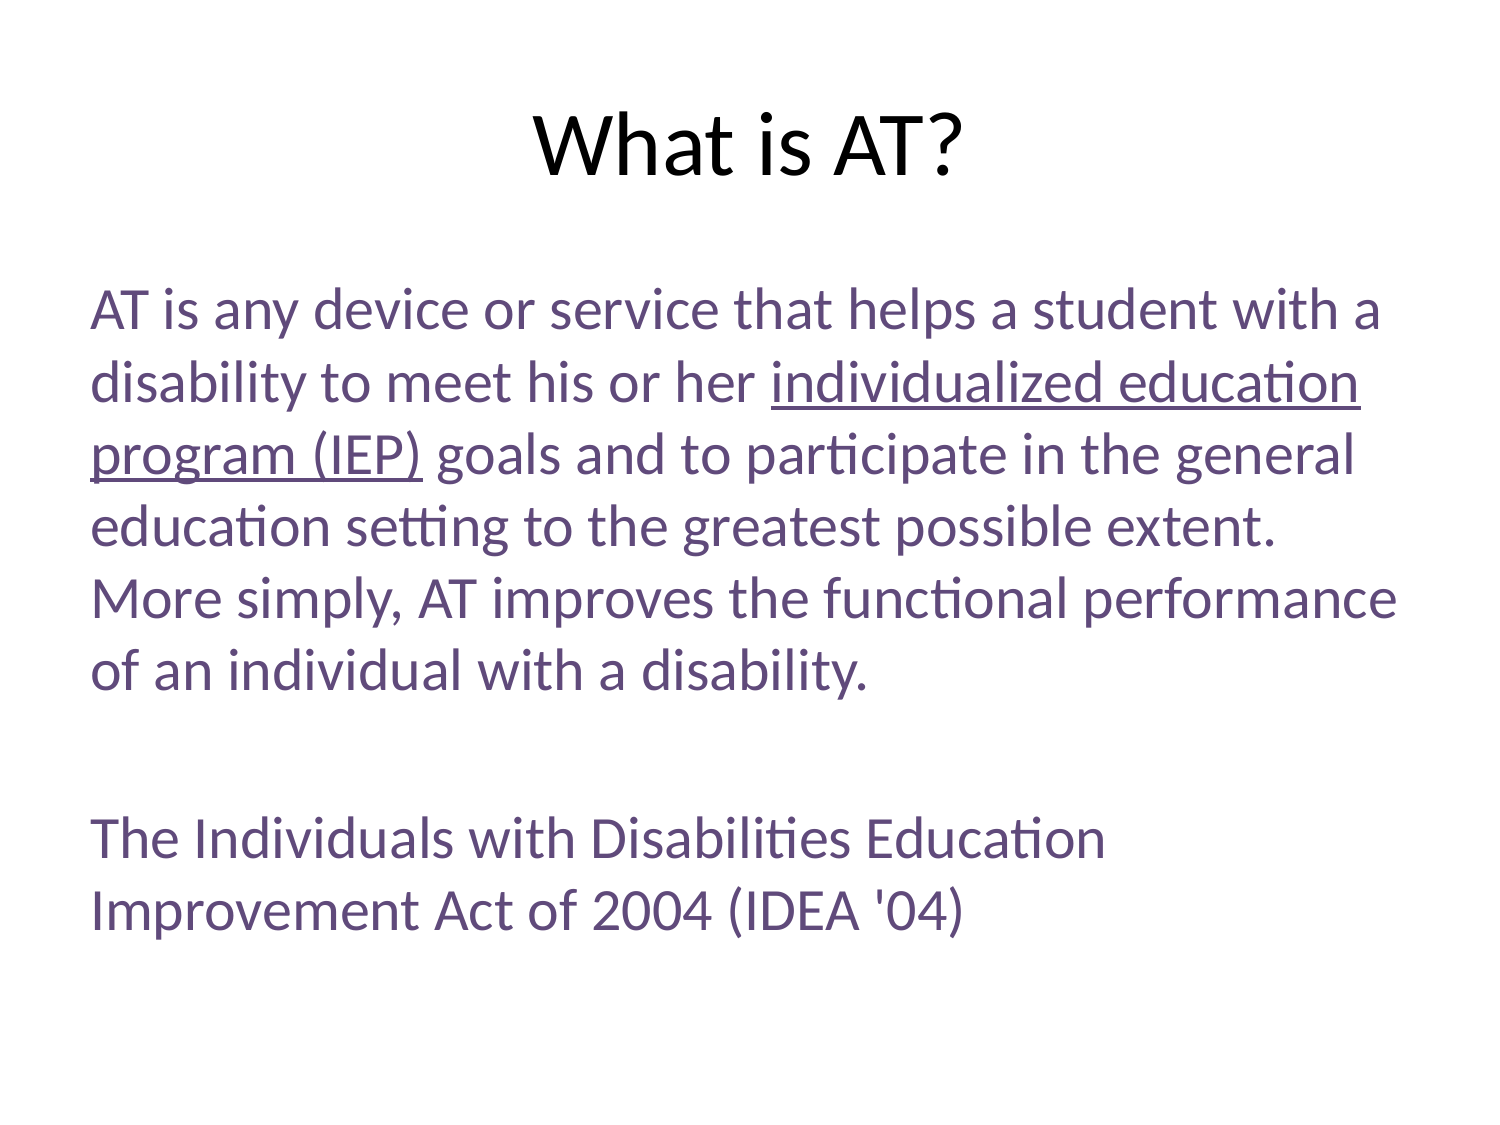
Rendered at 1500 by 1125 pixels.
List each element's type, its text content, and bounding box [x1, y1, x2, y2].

list AT is any device or service that helps a student with a disability to meet his or her individualized education program (IEP) goals and to participate in the general education setting to the greatest possible extent. More simply, AT improves the functional performance of an individual with a disability. The Individuals with Disabilities Education Improvement Act of 2004 (IDEA '04) [75, 262, 1425, 1005]
title What is AT? [75, 45, 1425, 233]
